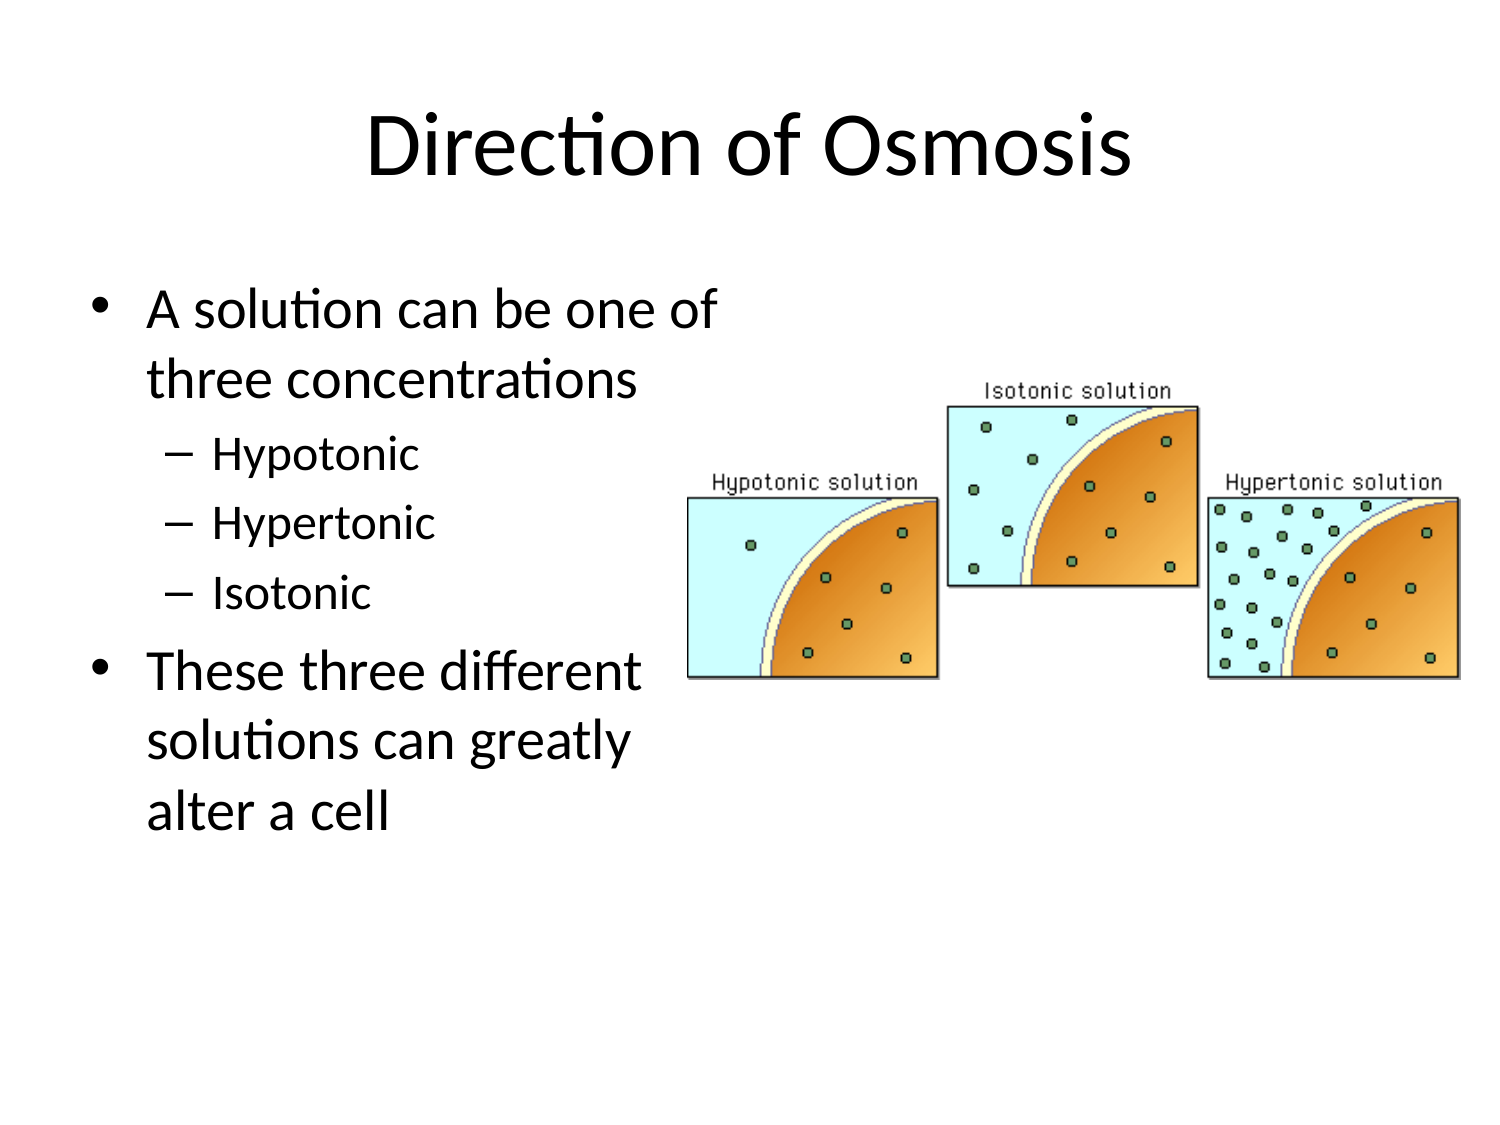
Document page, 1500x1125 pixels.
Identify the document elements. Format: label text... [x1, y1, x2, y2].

picture [687, 374, 1462, 680]
list A solution can be one of three concentrations Hypotonic Hypertonic Isotonic These three different solutions can greatly alter a cell [75, 262, 738, 1005]
title Direction of Osmosis [75, 45, 1425, 233]
